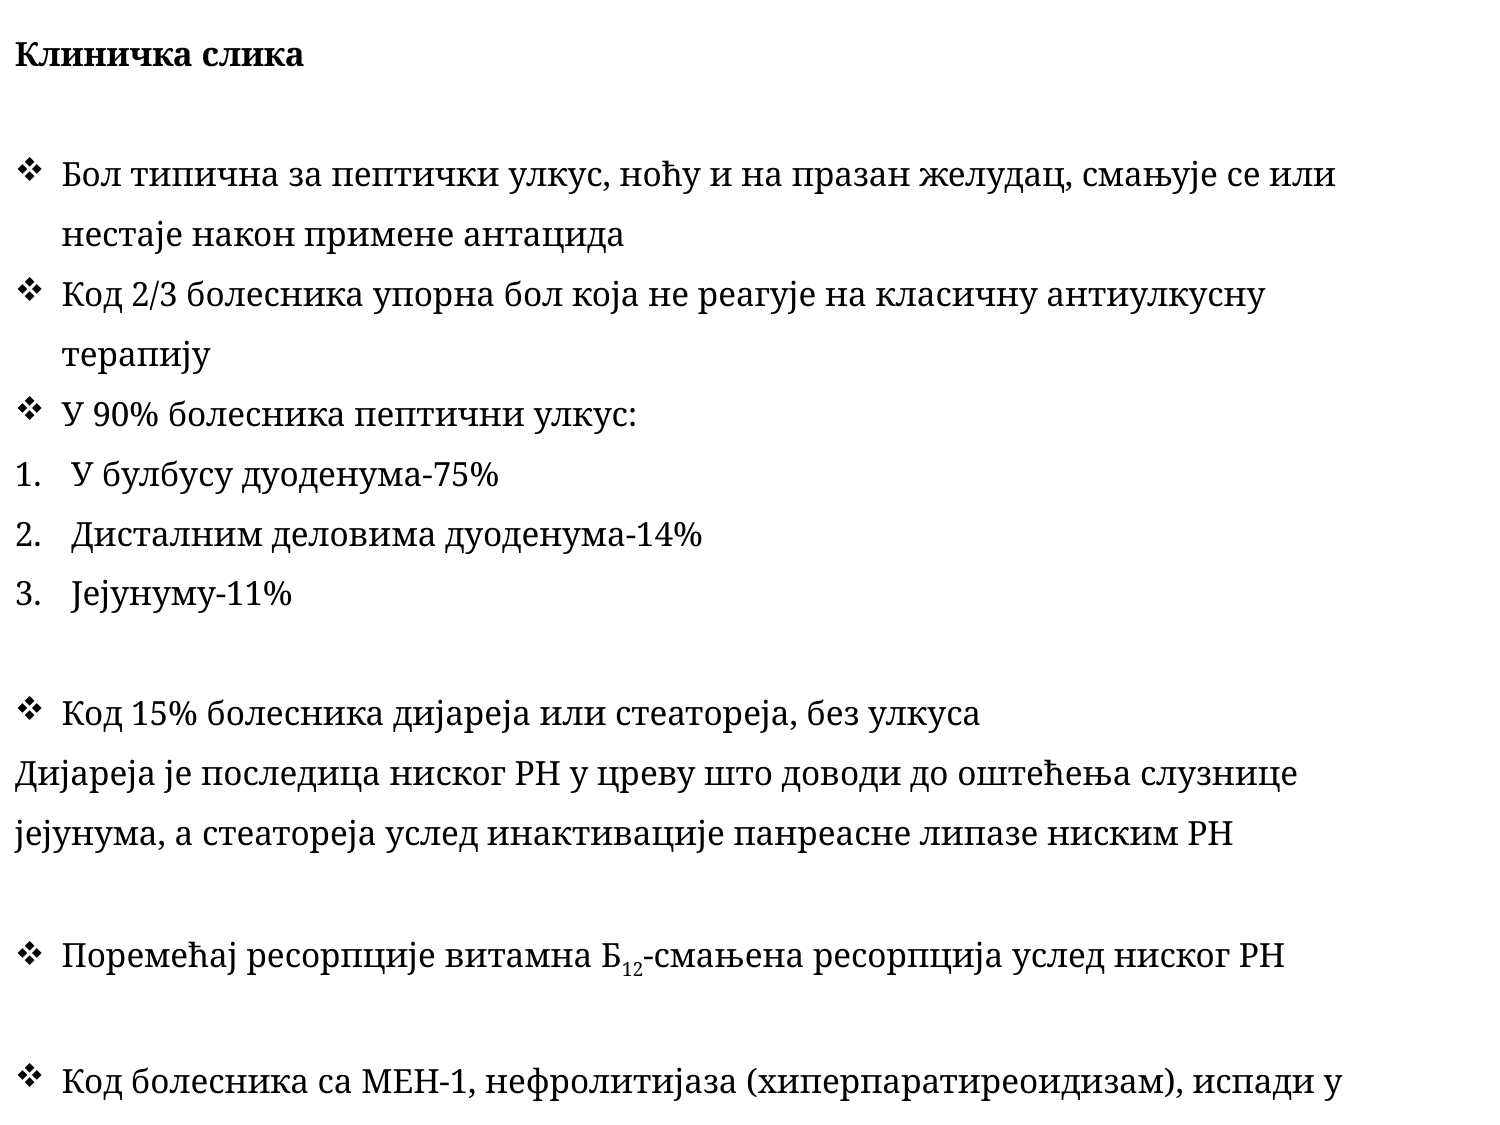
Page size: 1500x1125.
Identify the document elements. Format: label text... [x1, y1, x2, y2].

text_box Клиничка слика Бол типична за пептички улкус, ноћу и на празан желудац, смањује се или нестаје након примене антацида Код 2/3 болесника упорна бол која не реагује на класичну антиулкусну терапију У 90% болесника пептични улкус: У булбусу дуоденума-75% Дисталним деловима дуоденума-14% Јејунуму-11% Код 15% болесника дијареја или стеатореја, без улкуса Дијареја је последица ниског PH у цреву што доводи до оштећења слузнице јејунума, а стеатореја услед инактивације панреасне липазе ниским PH Поремећај ресорпције витамна Б12-смањена ресорпција услед ниског PH Код болесника са МЕН-1, нефролитијаза (хиперпаратиреоидизам), испади у видном пољу и хиперпролактинемија (тумор хипофизе) [0, 6, 1400, 1125]
